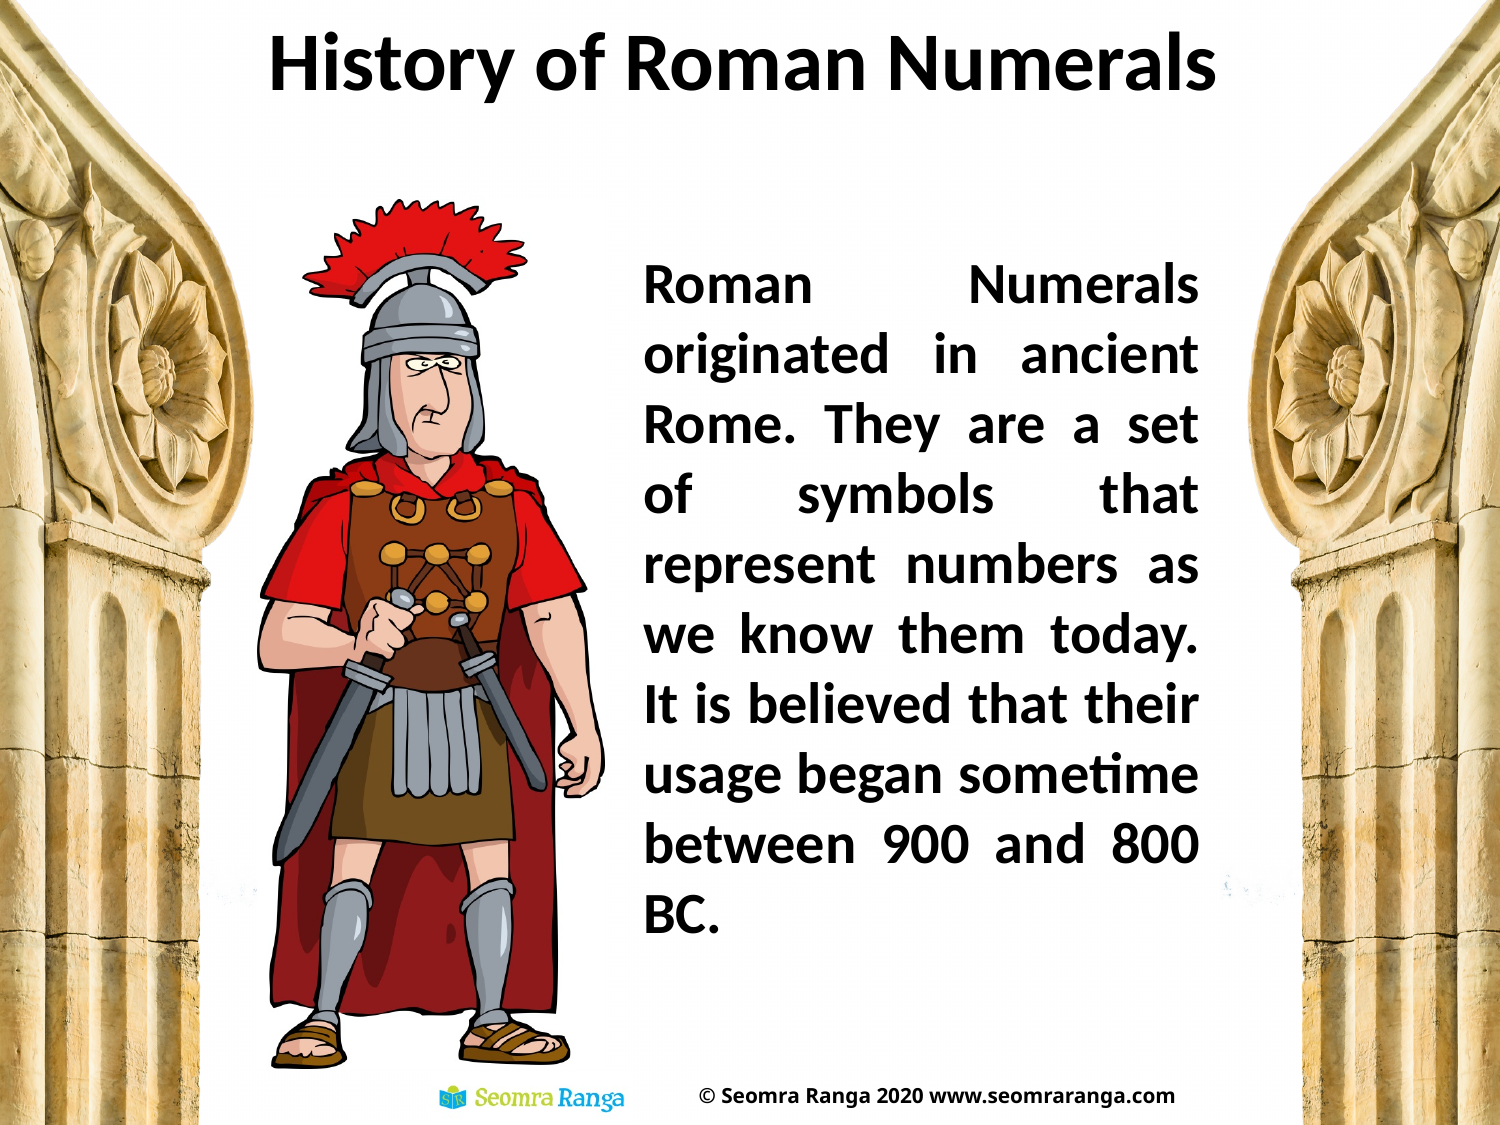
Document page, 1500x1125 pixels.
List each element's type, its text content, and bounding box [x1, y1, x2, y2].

picture [0, 0, 1500, 1125]
text_box History of Roman Numerals [171, 0, 1317, 115]
text_box © Seomra Ranga 2020 www.seomraranga.com [659, 1074, 1215, 1115]
text_box Roman Numerals originated in ancient Rome. They are a set of symbols that represent numbers as we know them today. It is believed that their usage began sometime between 900 and 800 BC. [628, 237, 1215, 953]
